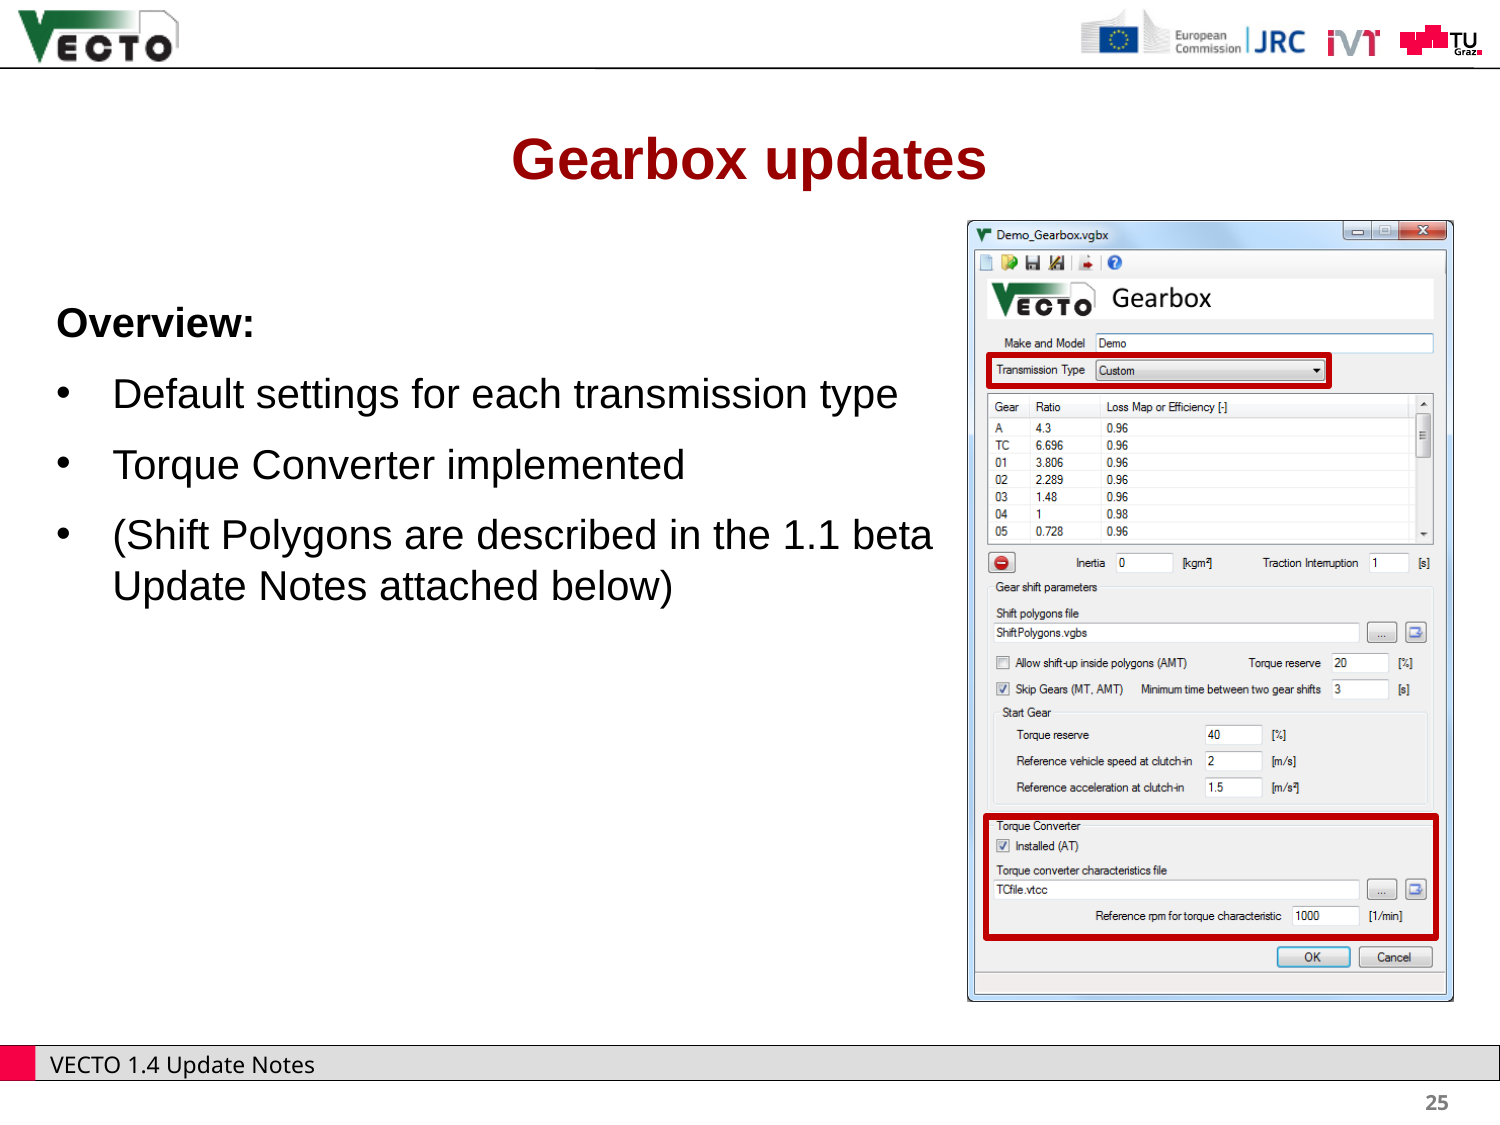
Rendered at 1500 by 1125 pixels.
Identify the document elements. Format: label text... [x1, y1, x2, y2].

text_box Overview: Default settings for each transmission type Torque Converter implemented (Shift Polygons are described in the 1.1 beta Update Notes attached below) [41, 288, 951, 616]
picture [1328, 30, 1380, 56]
picture [1080, 7, 1306, 54]
title Gearbox updates [0, 127, 1500, 185]
picture [17, 9, 179, 65]
picture [966, 220, 1454, 1002]
